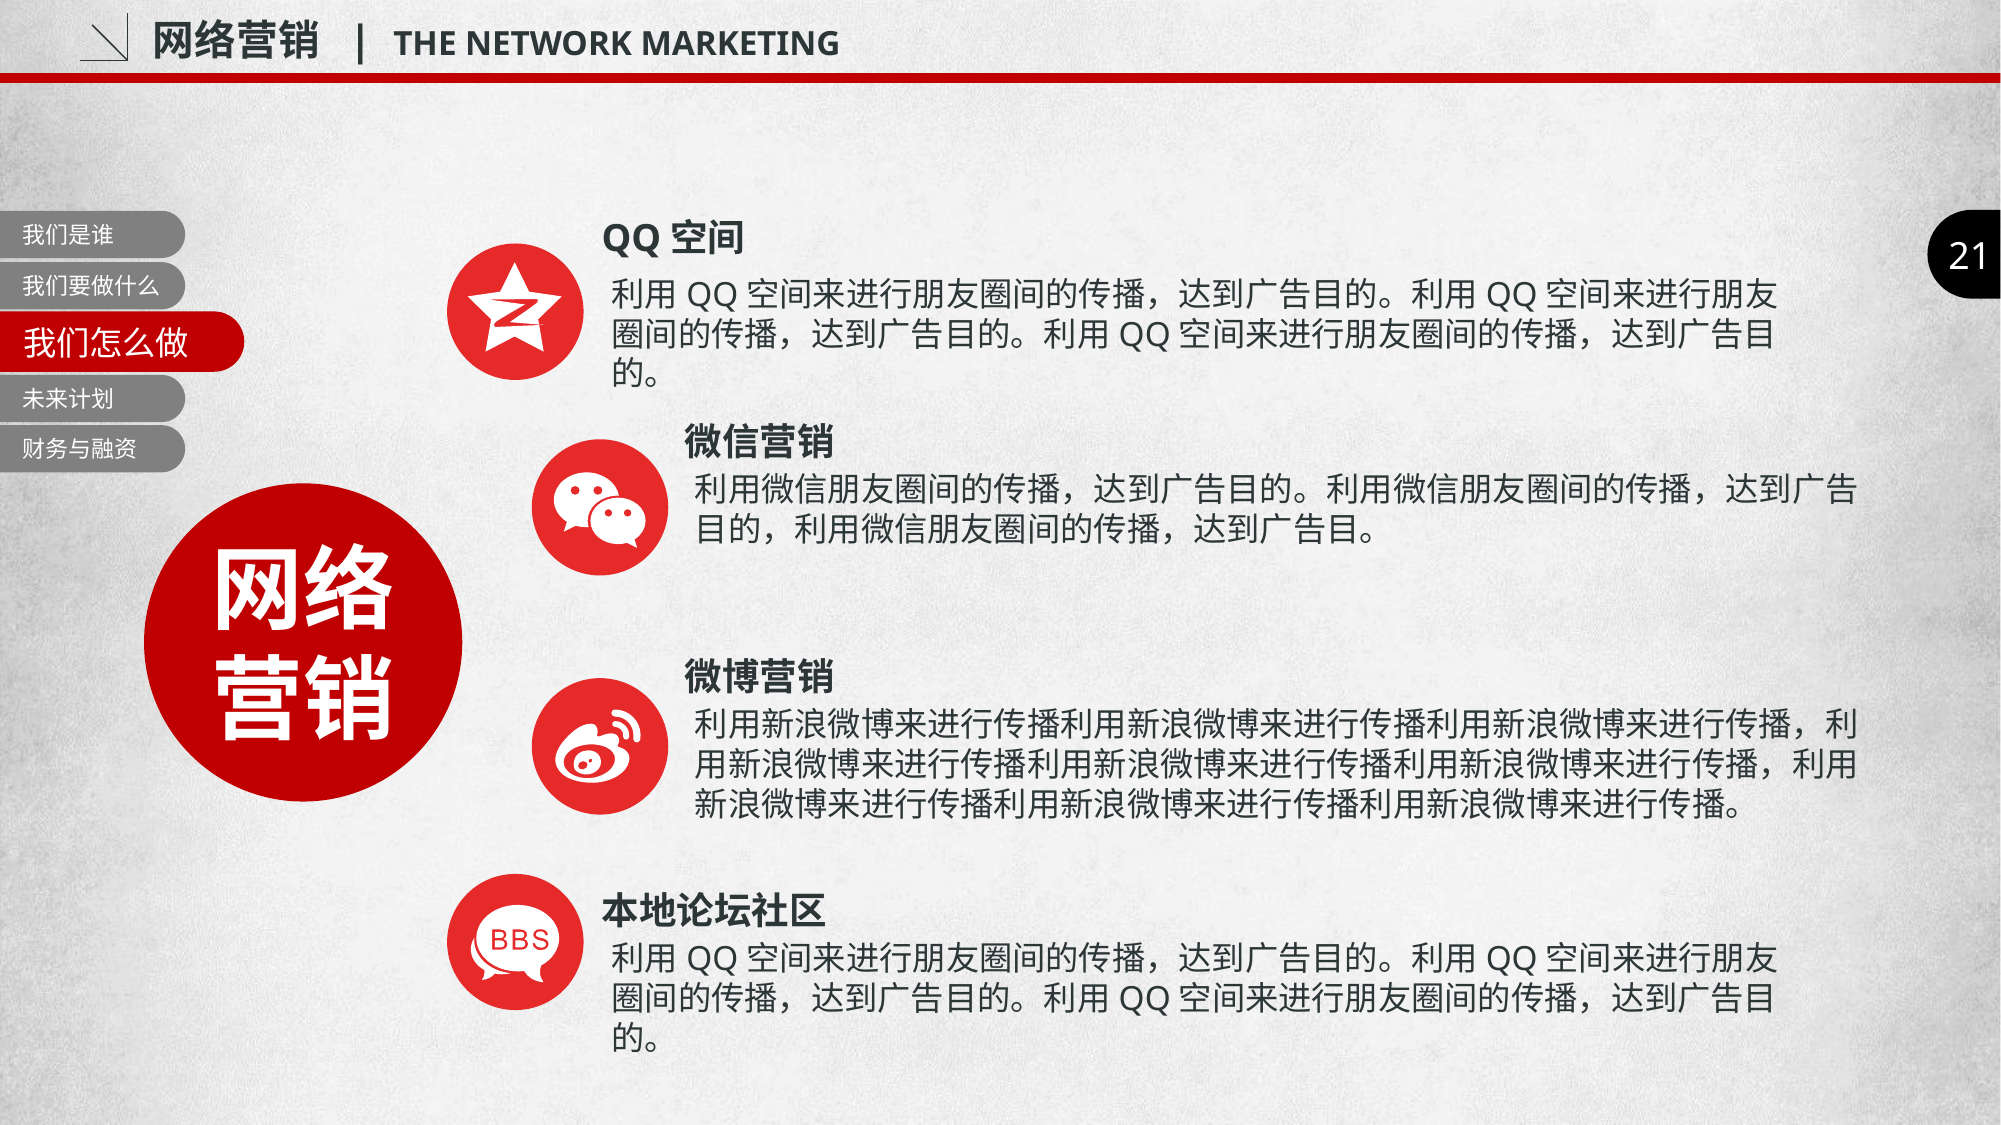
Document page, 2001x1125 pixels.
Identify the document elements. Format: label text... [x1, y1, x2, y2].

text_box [143, 483, 463, 802]
text_box 我们要做什么 [7, 262, 209, 310]
text_box 网络营销 | THE NETWORK MARKETING [137, 5, 1213, 73]
text_box QQ空间 [586, 206, 915, 267]
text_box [531, 438, 669, 576]
text_box 21 [1933, 210, 2001, 299]
text_box 利用新浪微博来进行传播利用新浪微博来进行传播利用新浪微博来进行传播，利用新浪微博来进行传播利用新浪微博来进行传播利用新浪微博来进行传播，利用新浪微博来进行传播利用新浪微博来进行传播利用新浪微博来进行传播。 [679, 695, 1886, 831]
picture [0, 0, 2001, 73]
text_box 我们是谁 [7, 210, 209, 258]
text_box [0, 208, 172, 260]
text_box [0, 309, 231, 374]
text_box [80, 12, 128, 61]
text_box 微信营销 [669, 410, 998, 470]
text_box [446, 243, 584, 381]
text_box 利用QQ空间来进行朋友圈间的传播，达到广告目的。利用QQ空间来进行朋友圈间的传播，达到广告目的。利用QQ空间来进行朋友圈间的传播，达到广告目的。 [597, 930, 1804, 1065]
text_box 本地论坛社区 [587, 879, 915, 940]
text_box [446, 873, 584, 1011]
text_box [1925, 228, 1933, 280]
text_box 财务与融资 [7, 425, 209, 473]
text_box 未来计划 [7, 374, 209, 423]
text_box [0, 372, 170, 423]
picture [0, 83, 2001, 1125]
text_box 我们怎么做 [8, 314, 292, 370]
text_box 微博营销 [669, 645, 998, 705]
text_box 利用QQ空间来进行朋友圈间的传播，达到广告目的。利用QQ空间来进行朋友圈间的传播，达到广告目的。利用QQ空间来进行朋友圈间的传播，达到广告目的。 [597, 265, 1804, 400]
text_box [0, 423, 172, 475]
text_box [531, 677, 669, 815]
text_box [0, 259, 172, 312]
text_box 利用微信朋友圈间的传播，达到广告目的。利用微信朋友圈间的传播，达到广告目的，利用微信朋友圈间的传播，达到广告目。 [679, 460, 1886, 555]
